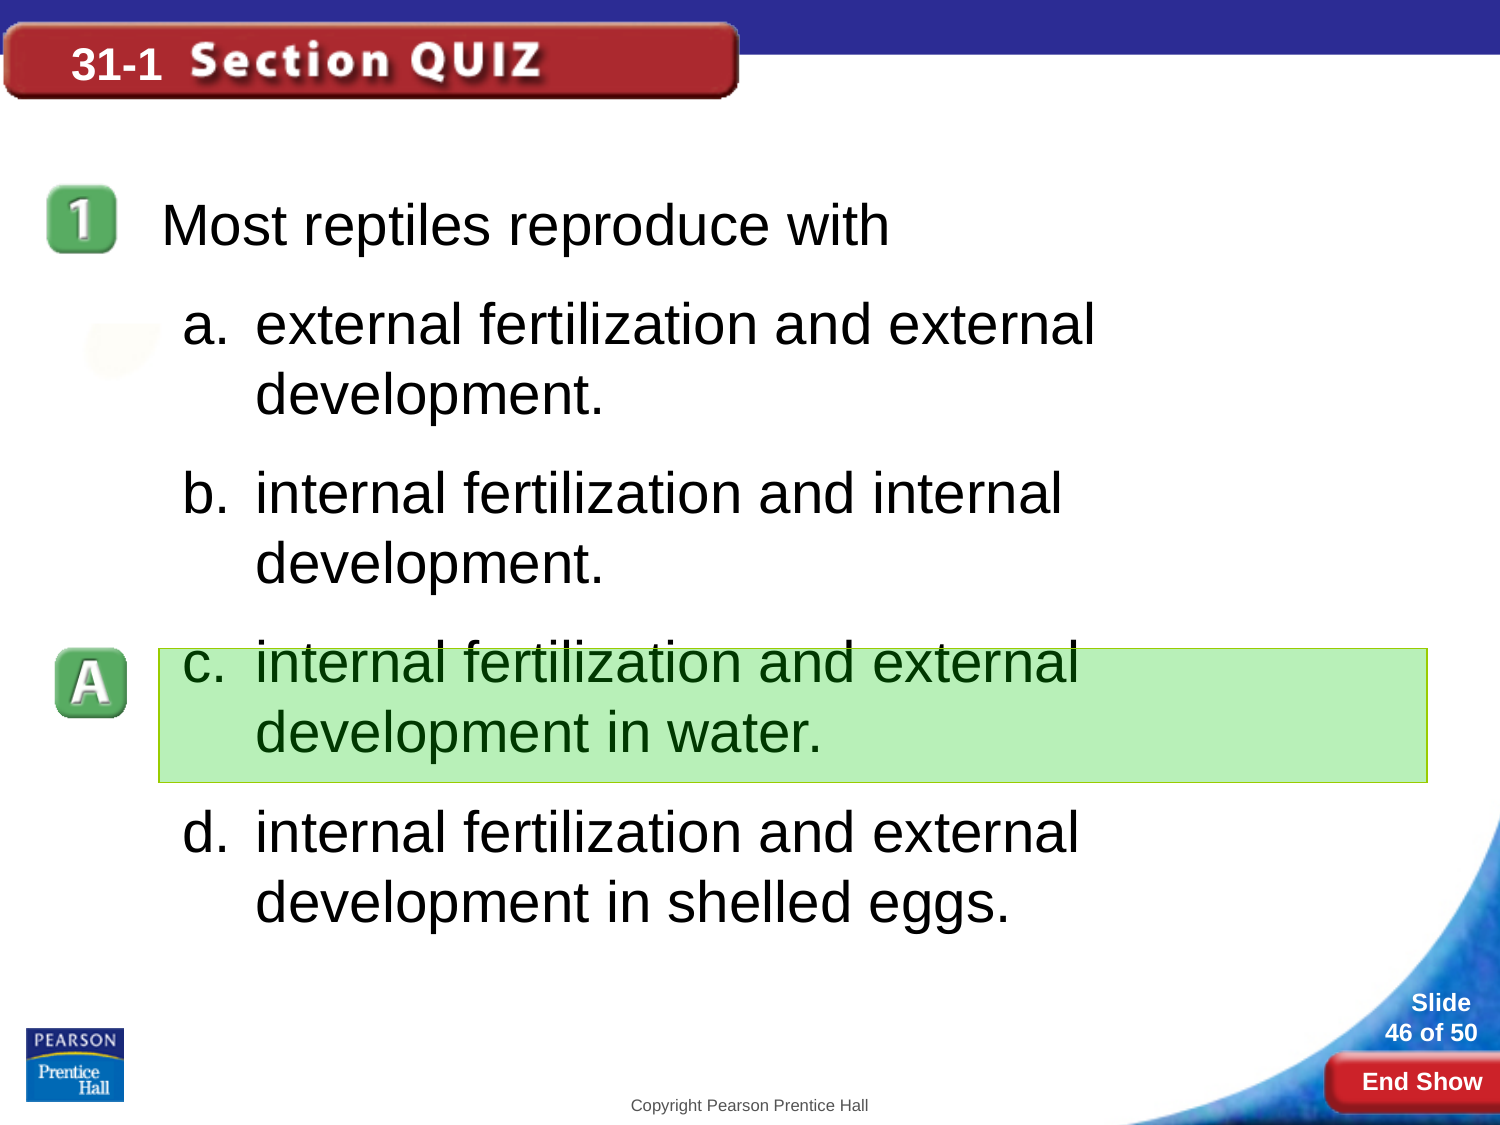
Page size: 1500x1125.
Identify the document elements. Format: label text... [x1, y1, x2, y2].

text_box [159, 648, 1428, 783]
list Most reptiles reproduce with external fertilization and external development. internal fertilization and internal development. internal fertilization and external development in water. internal fertilization and external development in shelled eggs. [44, 179, 1440, 1094]
footer Copyright Pearson Prentice Hall [512, 1094, 988, 1113]
picture [0, 0, 1500, 1125]
title 31-1 [2, 0, 179, 208]
picture [39, 178, 132, 262]
picture [46, 641, 143, 727]
